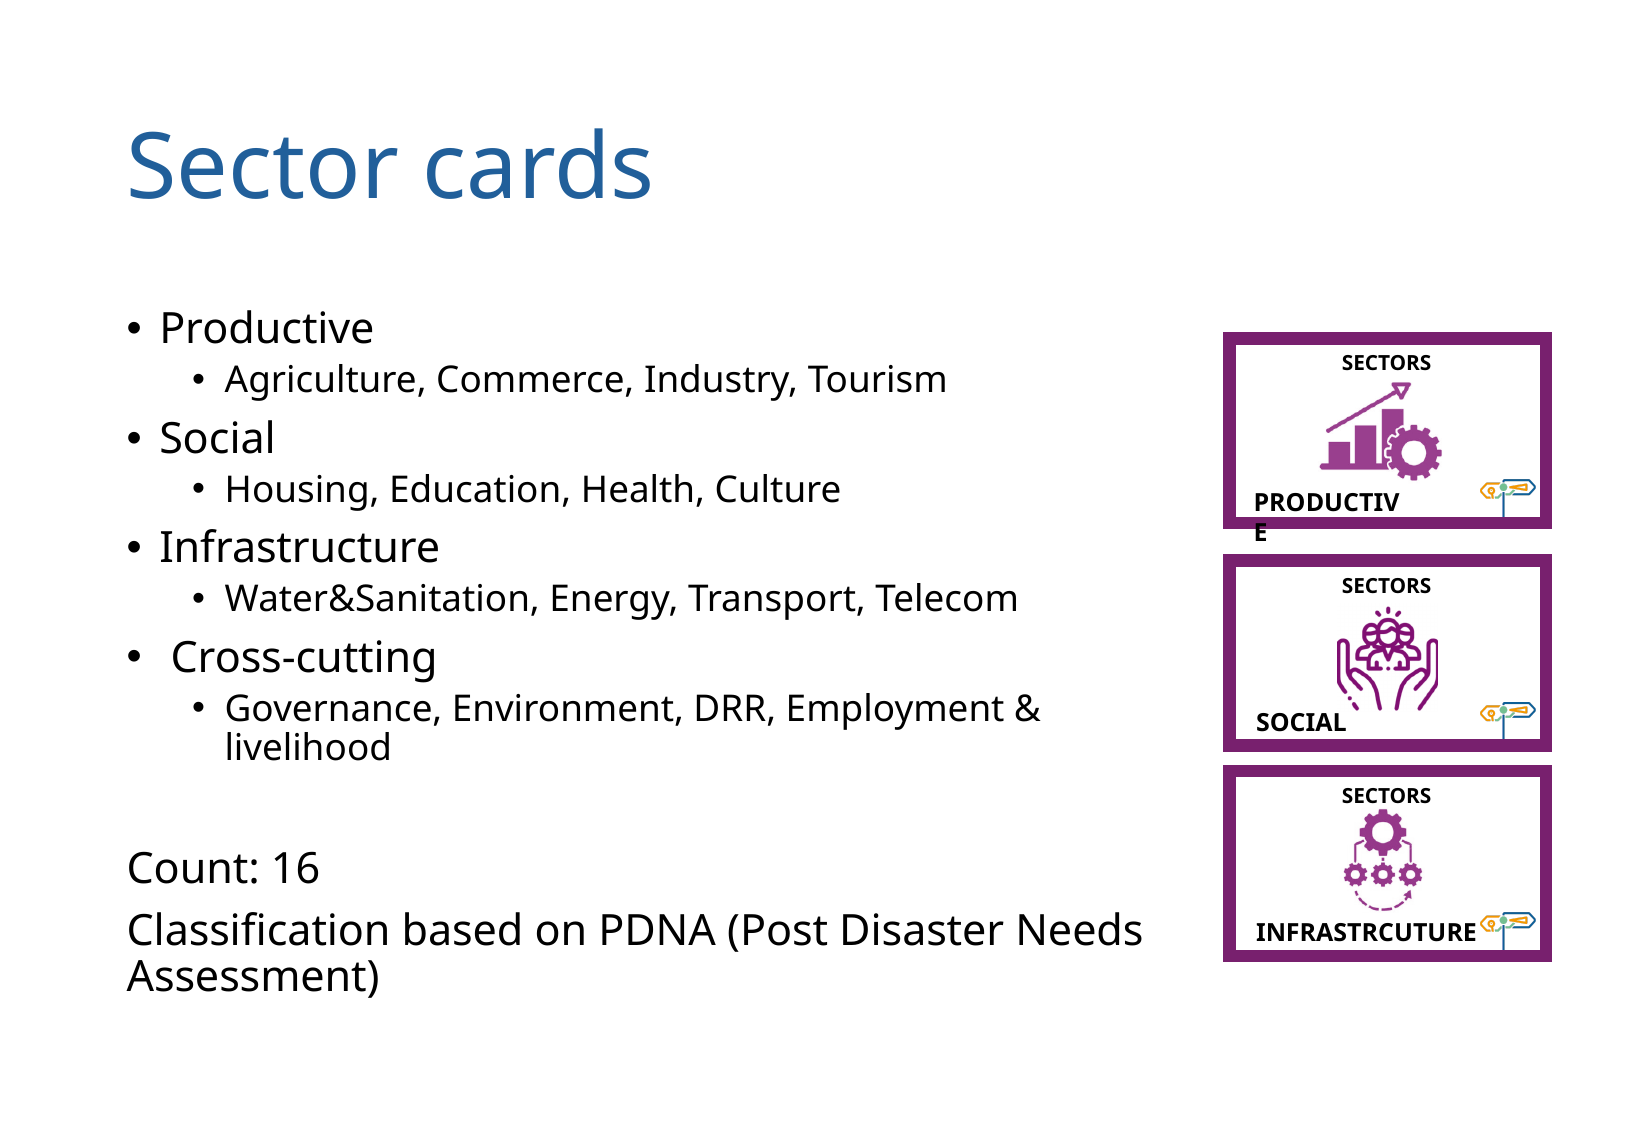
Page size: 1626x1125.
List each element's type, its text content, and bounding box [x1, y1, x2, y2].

picture [1337, 603, 1439, 712]
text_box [1228, 560, 1547, 752]
list Productive Agriculture, Commerce, Industry, Tourism Social Housing, Education, Health, Culture Infrastructure Water&Sanitation, Energy, Transport, Telecom Cross-cutting Governance, Environment, DRR, Employment & livelihood Count: 16 Classification based on PDNA (Post Disaster Needs Assessment) [111, 299, 1188, 1014]
title Sector cards [111, 59, 1514, 278]
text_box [1228, 770, 1547, 962]
picture [1312, 373, 1463, 484]
picture [1312, 805, 1454, 914]
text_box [1228, 337, 1547, 529]
text_box PRODUCTIVE [1238, 529, 1429, 554]
